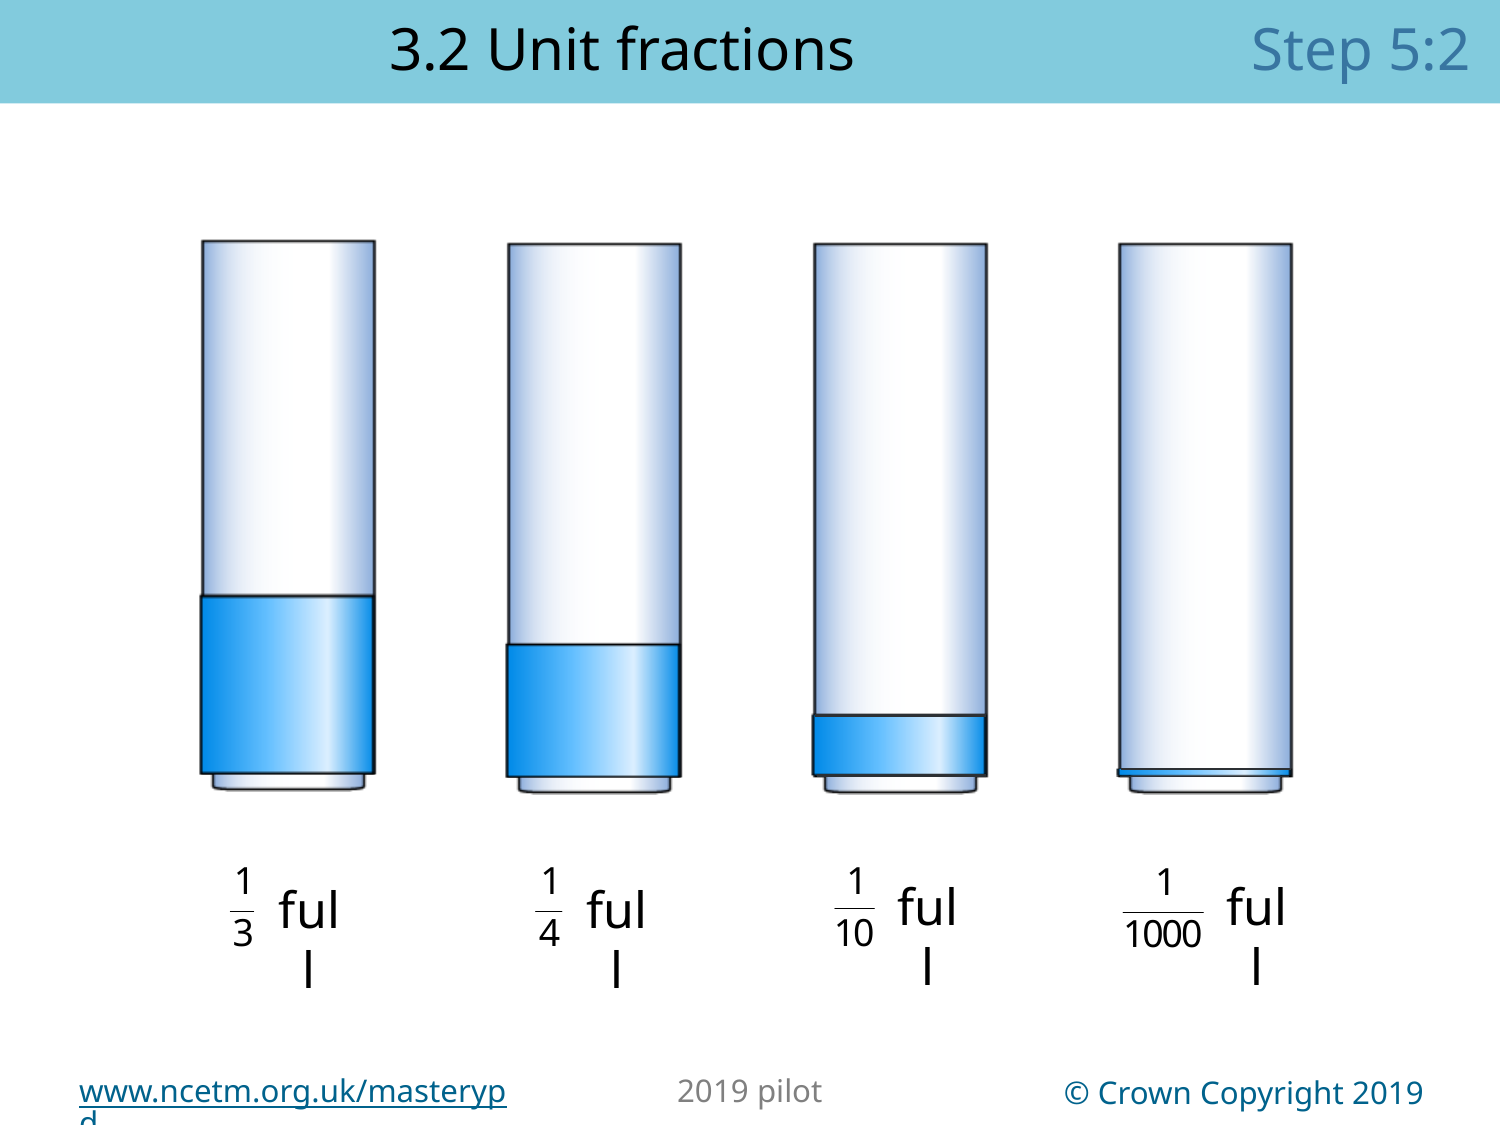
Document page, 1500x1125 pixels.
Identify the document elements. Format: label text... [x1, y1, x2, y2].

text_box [531, 860, 567, 953]
text_box full [878, 868, 979, 1004]
list 3.2 Unit fractions Step 5:2 [0, 0, 1500, 104]
text_box full [259, 871, 360, 1007]
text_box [1119, 861, 1209, 954]
text_box full [566, 871, 667, 1007]
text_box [226, 860, 260, 953]
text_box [830, 861, 879, 954]
picture [71, 239, 1337, 795]
text_box full [1207, 868, 1308, 1004]
